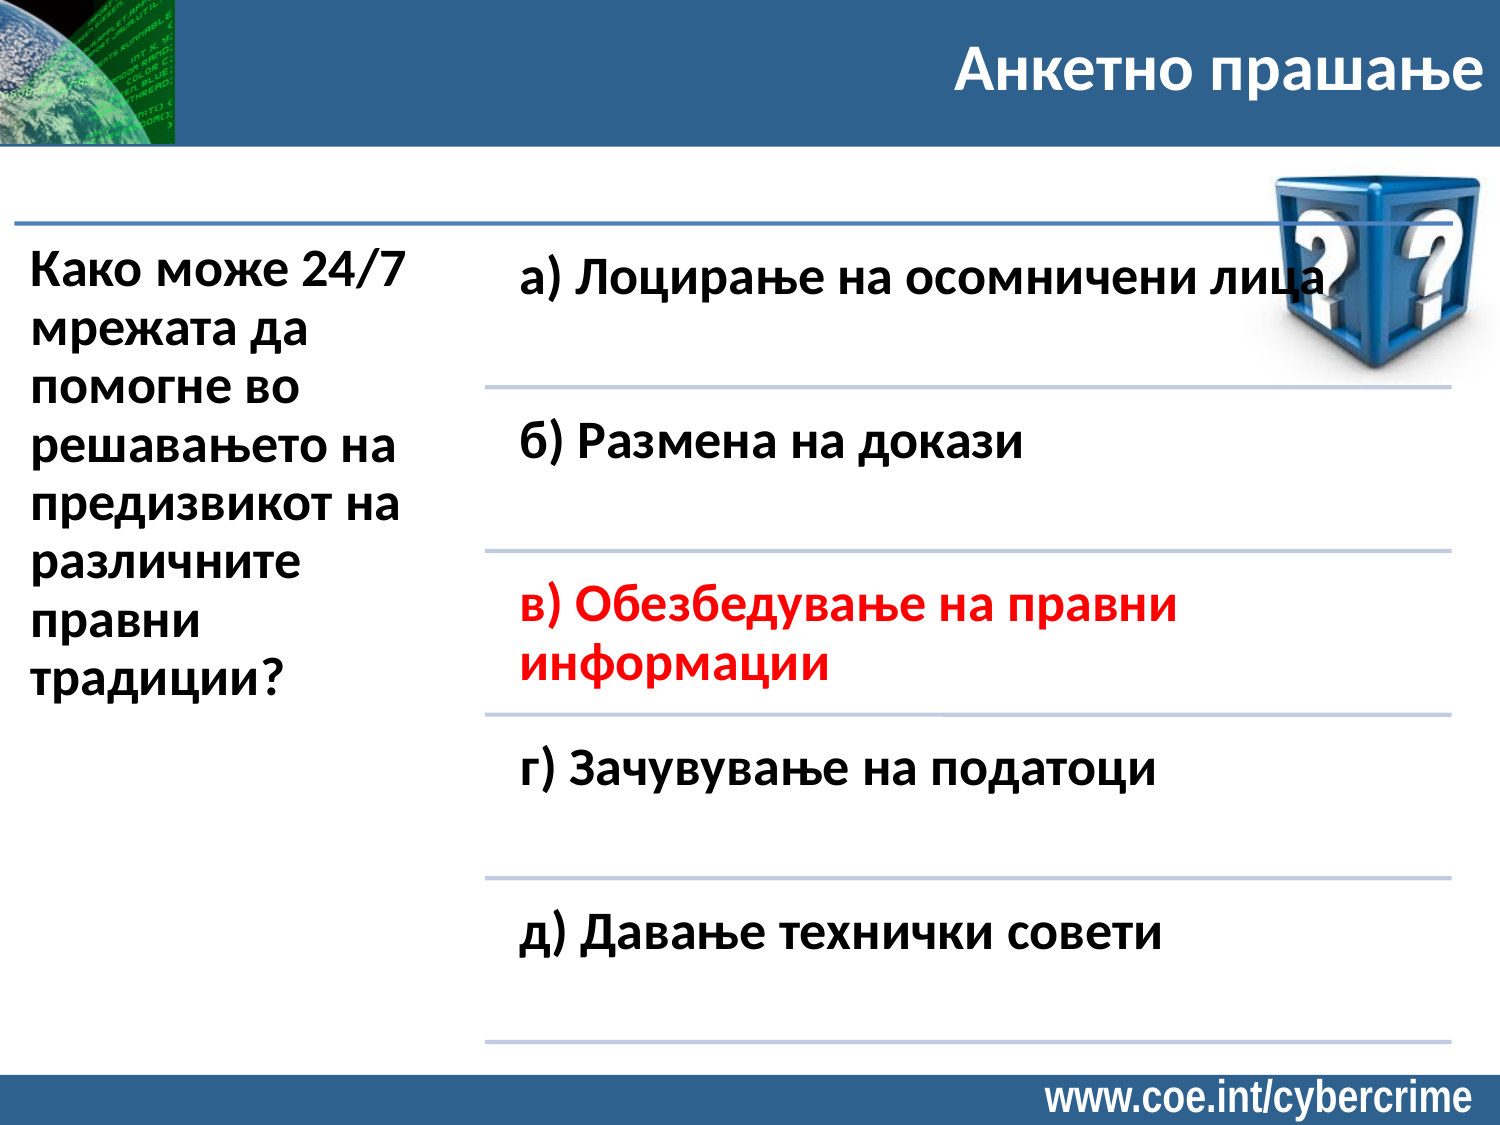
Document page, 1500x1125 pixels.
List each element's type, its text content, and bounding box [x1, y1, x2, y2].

text_box www.coe.int/cybercrime [1030, 1059, 1500, 1125]
picture [0, 0, 175, 144]
text_box Анкетно прашање [177, 0, 1500, 149]
picture [1227, 115, 1500, 406]
text_box [0, 1073, 1030, 1125]
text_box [14, 222, 1454, 1053]
